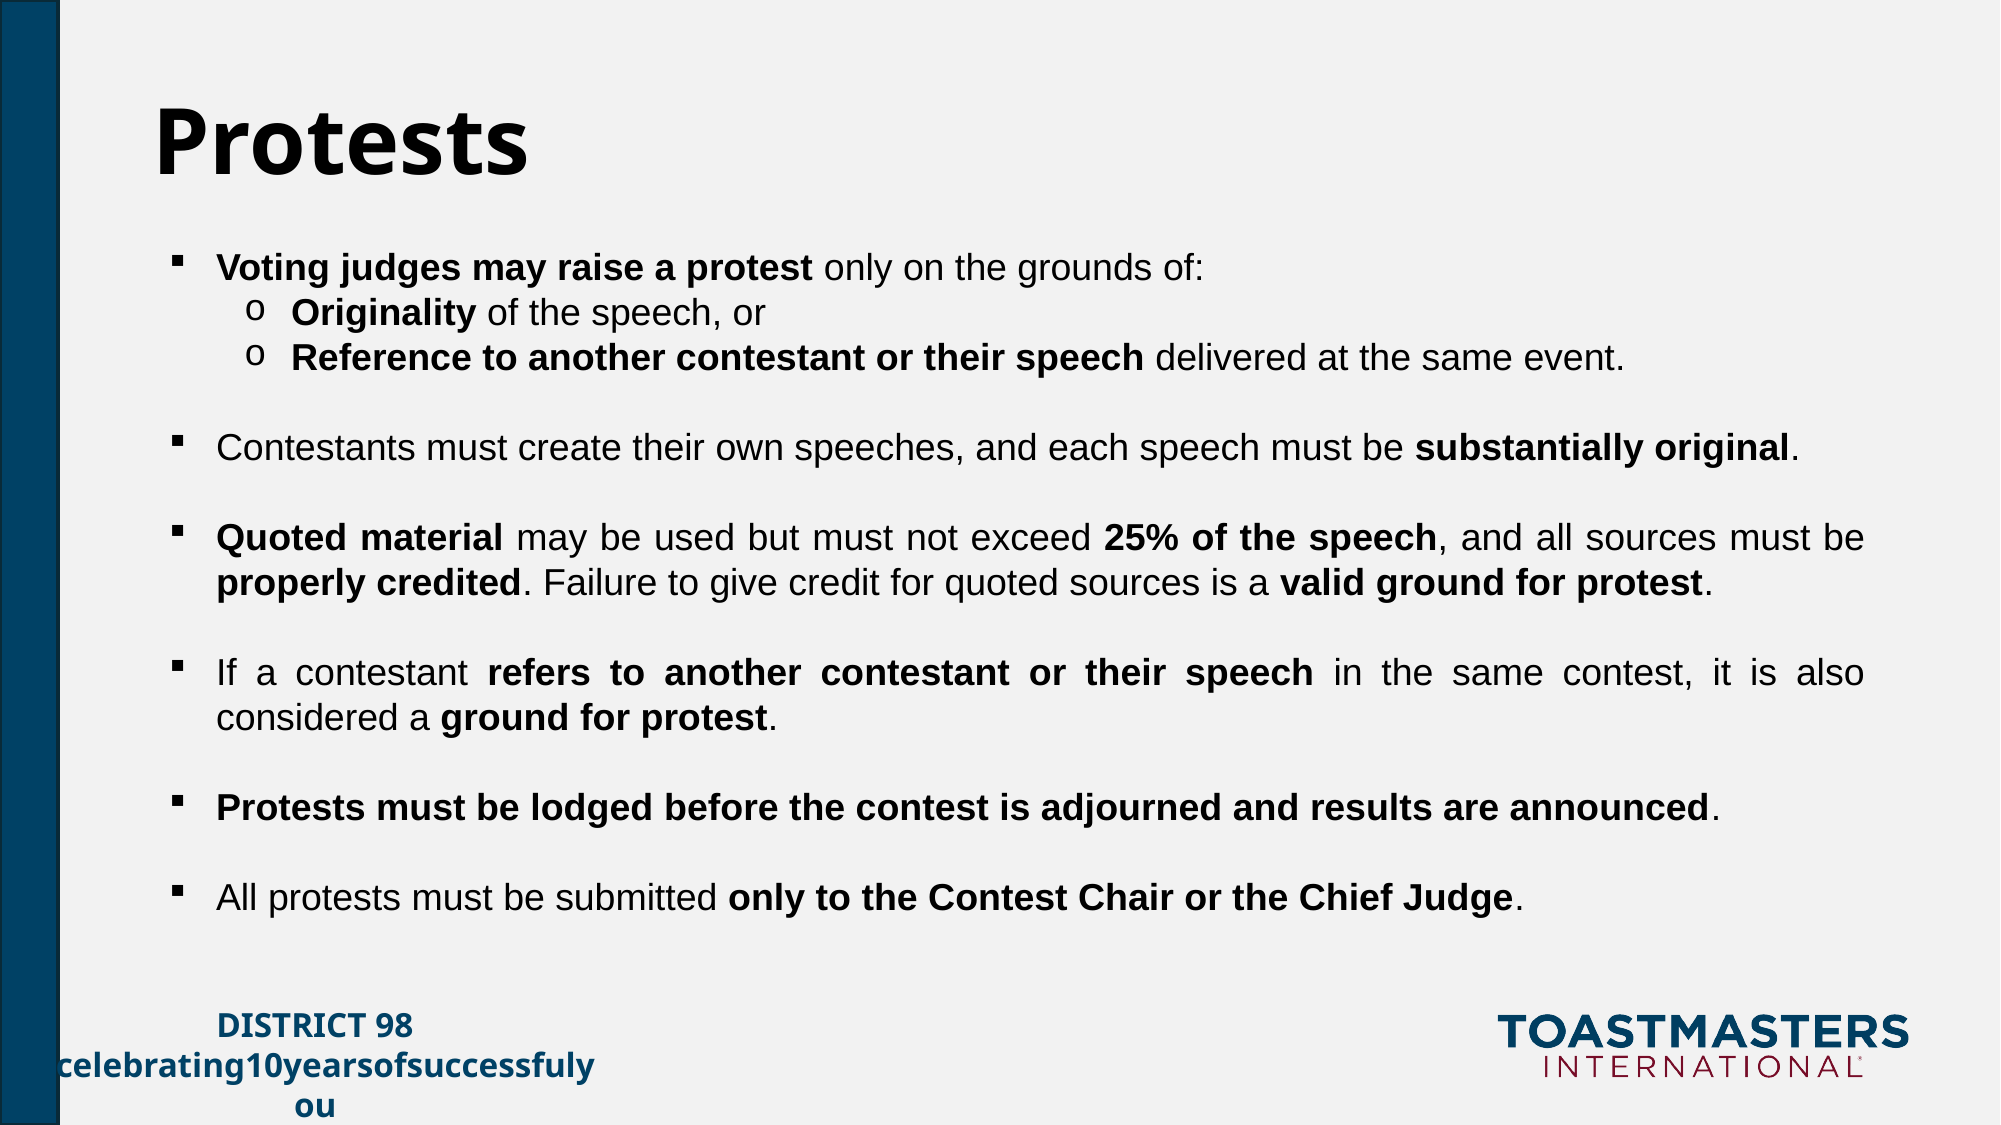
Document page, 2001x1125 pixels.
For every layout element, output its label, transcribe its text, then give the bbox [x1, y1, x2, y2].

picture [1383, 631, 2000, 1125]
title Protests [137, 59, 1944, 229]
text_box [0, 0, 60, 1125]
text_box Voting judges may raise a protest only on the grounds of: Originality of the speech, or Reference to another contestant or their speech delivered at the same event. Contestants must create their own speeches, and each speech must be substantially original. Quoted material may be used but must not exceed 25% of the speech, and all sources must be properly credited. Failure to give credit for quoted sources is a valid ground for protest. If a contestant refers to another contestant or their speech in the same contest, it is also considered a ground for protest. Protests must be lodged before the contest is adjourned and results are announced. All protests must be submitted only to the Contest Chair or the Chief Judge. [169, 228, 1865, 919]
text_box DISTRICT 98 #celebrating10yearsofsuccessfulyou [10, 996, 620, 1125]
